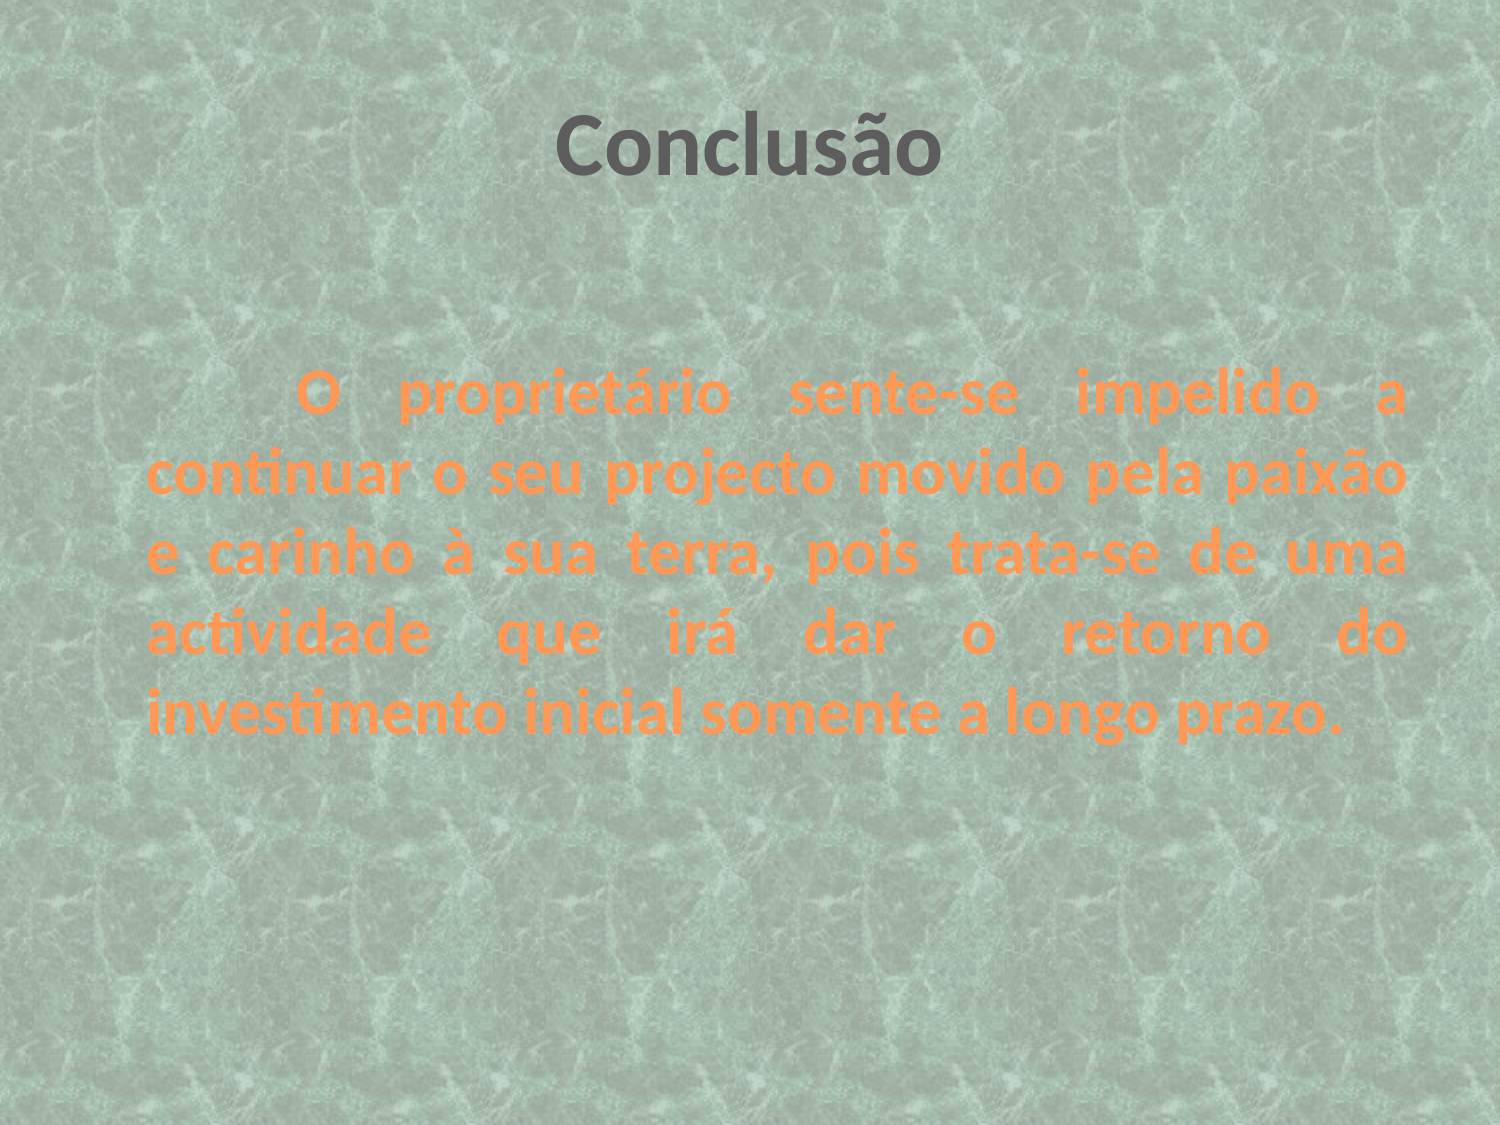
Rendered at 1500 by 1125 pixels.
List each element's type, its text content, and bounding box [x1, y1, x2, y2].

title Conclusão [75, 45, 1425, 233]
list O proprietário sente-se impelido a continuar o seu projecto movido pela paixão e carinho à sua terra, pois trata-se de uma actividade que irá dar o retorno do investimento inicial somente a longo prazo. [75, 339, 1425, 1005]
